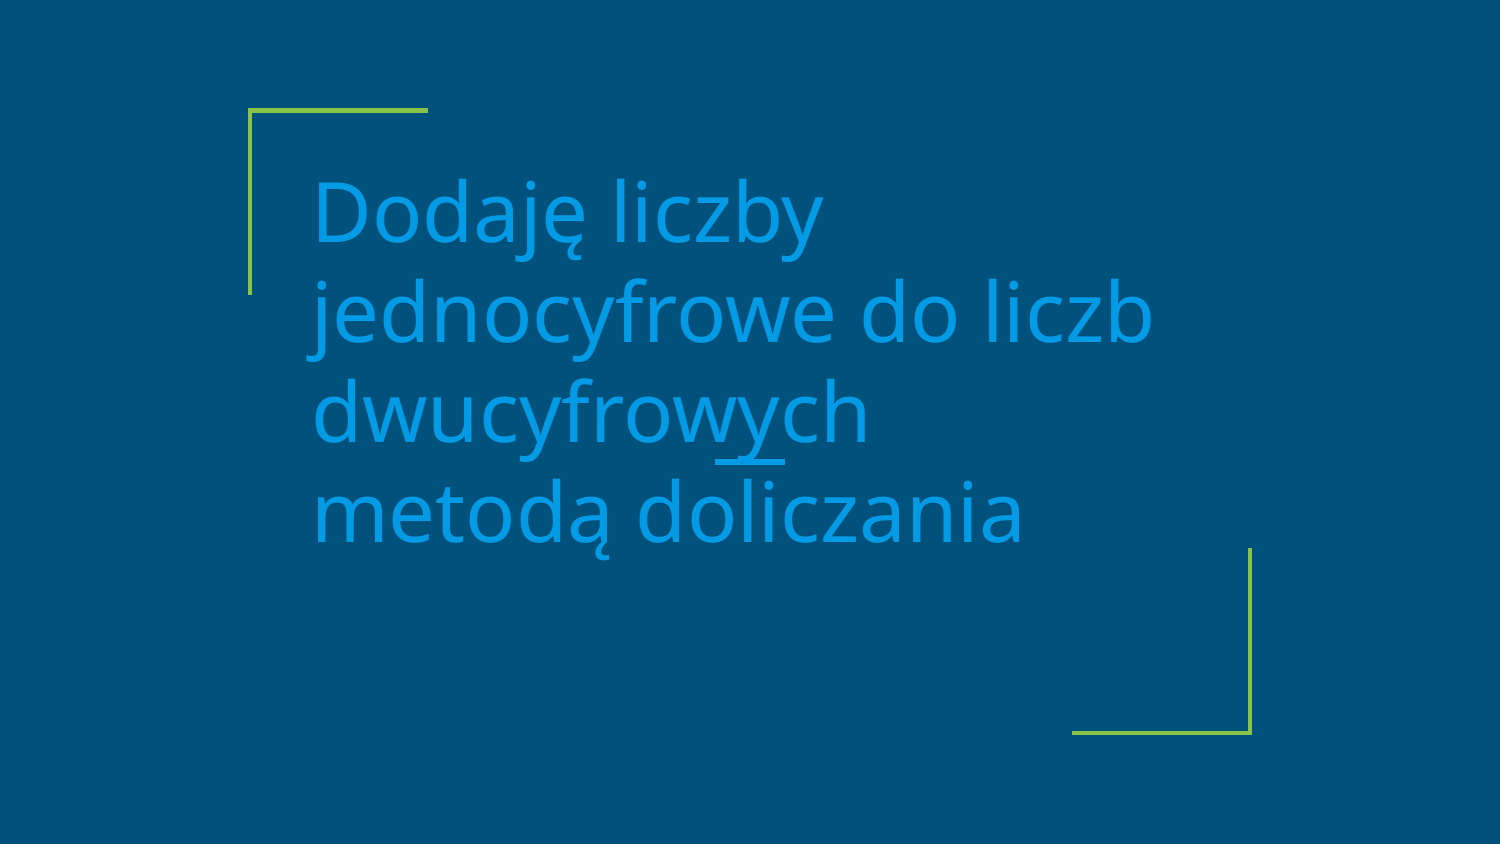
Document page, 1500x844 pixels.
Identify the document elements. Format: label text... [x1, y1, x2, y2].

text_box Dodaję liczby jednocyfrowe do liczb dwucyfrowych metodą doliczania [296, 144, 1240, 694]
